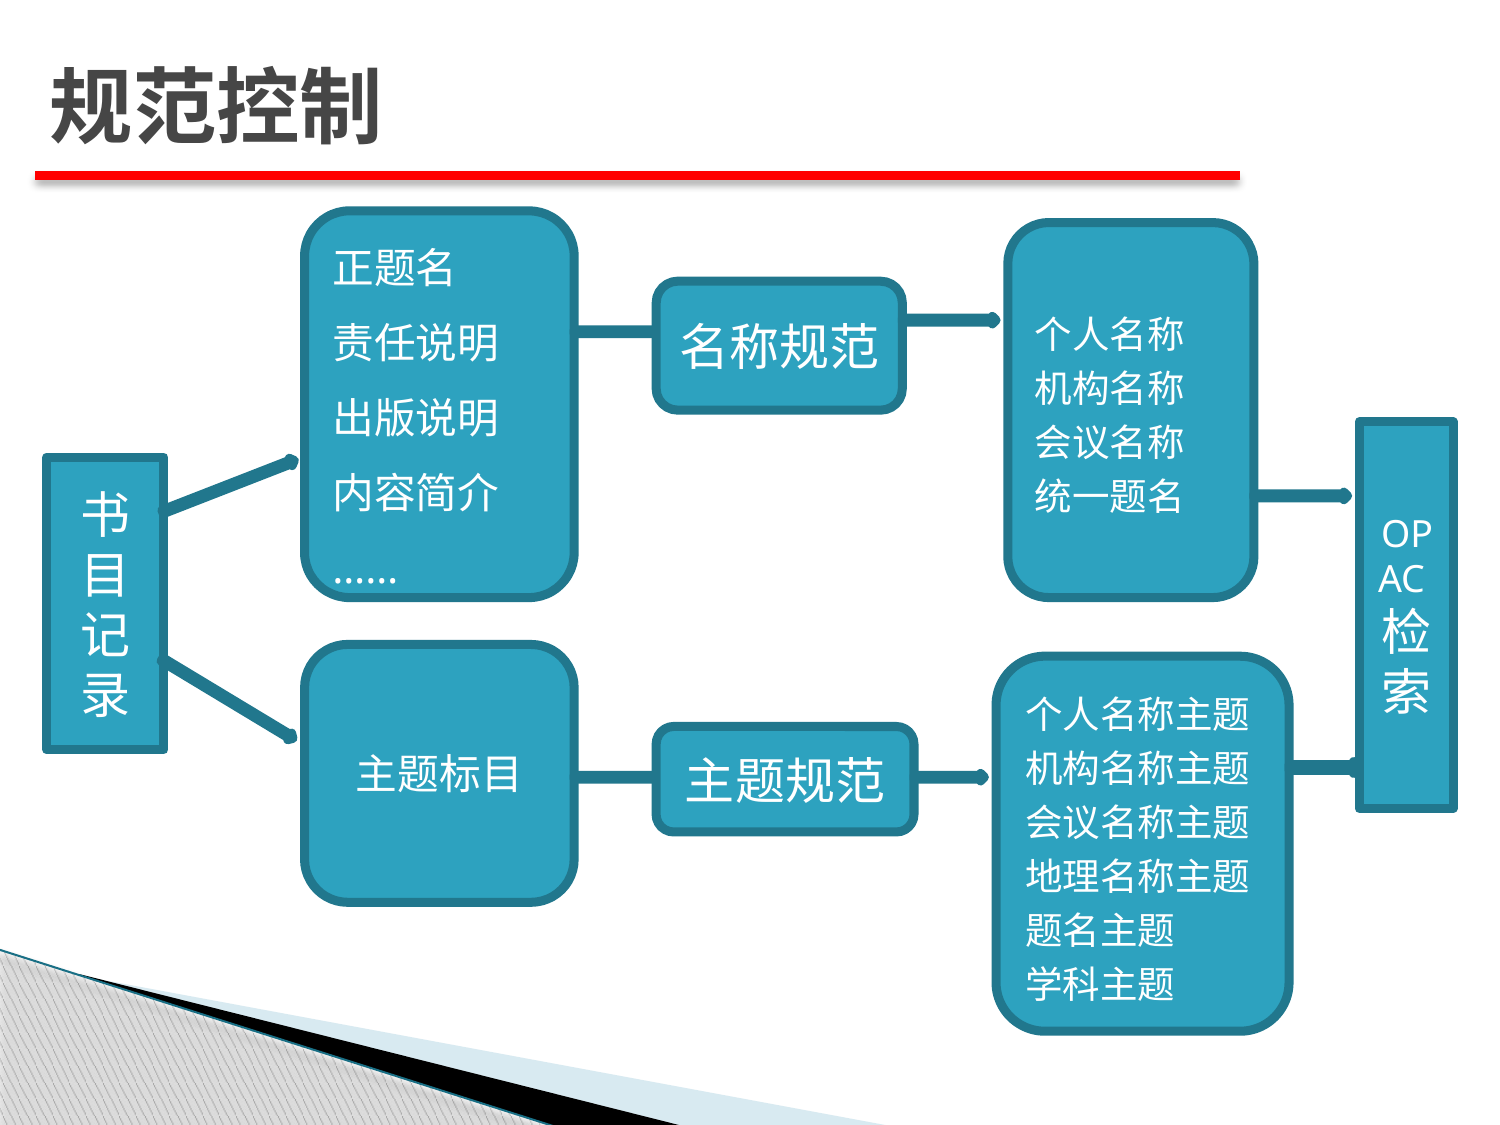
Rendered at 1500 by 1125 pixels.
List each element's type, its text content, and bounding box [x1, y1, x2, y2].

text_box 主题规范 [651, 721, 919, 837]
text_box 名称规范 [651, 276, 907, 415]
text_box 主题标目 [300, 639, 579, 907]
text_box [909, 768, 989, 786]
text_box OPAC检索 [1355, 417, 1458, 813]
text_box 规范控制 [35, 46, 1386, 164]
text_box [157, 453, 299, 518]
text_box 个人名称主题 机构名称主题 会议名称主题 地理名称主题 题名主题 学科主题 [991, 651, 1294, 1036]
text_box 个人名称 机构名称 会议名称 统一题名 [1003, 218, 1259, 603]
text_box [1249, 487, 1353, 505]
text_box 书目记录 [42, 453, 168, 754]
text_box [1284, 757, 1364, 778]
text_box [897, 311, 1001, 329]
text_box [156, 653, 298, 745]
text_box 正题名 责任说明 出版说明 内容简介 …… [300, 206, 579, 603]
text_box [569, 770, 651, 784]
text_box [569, 325, 651, 339]
